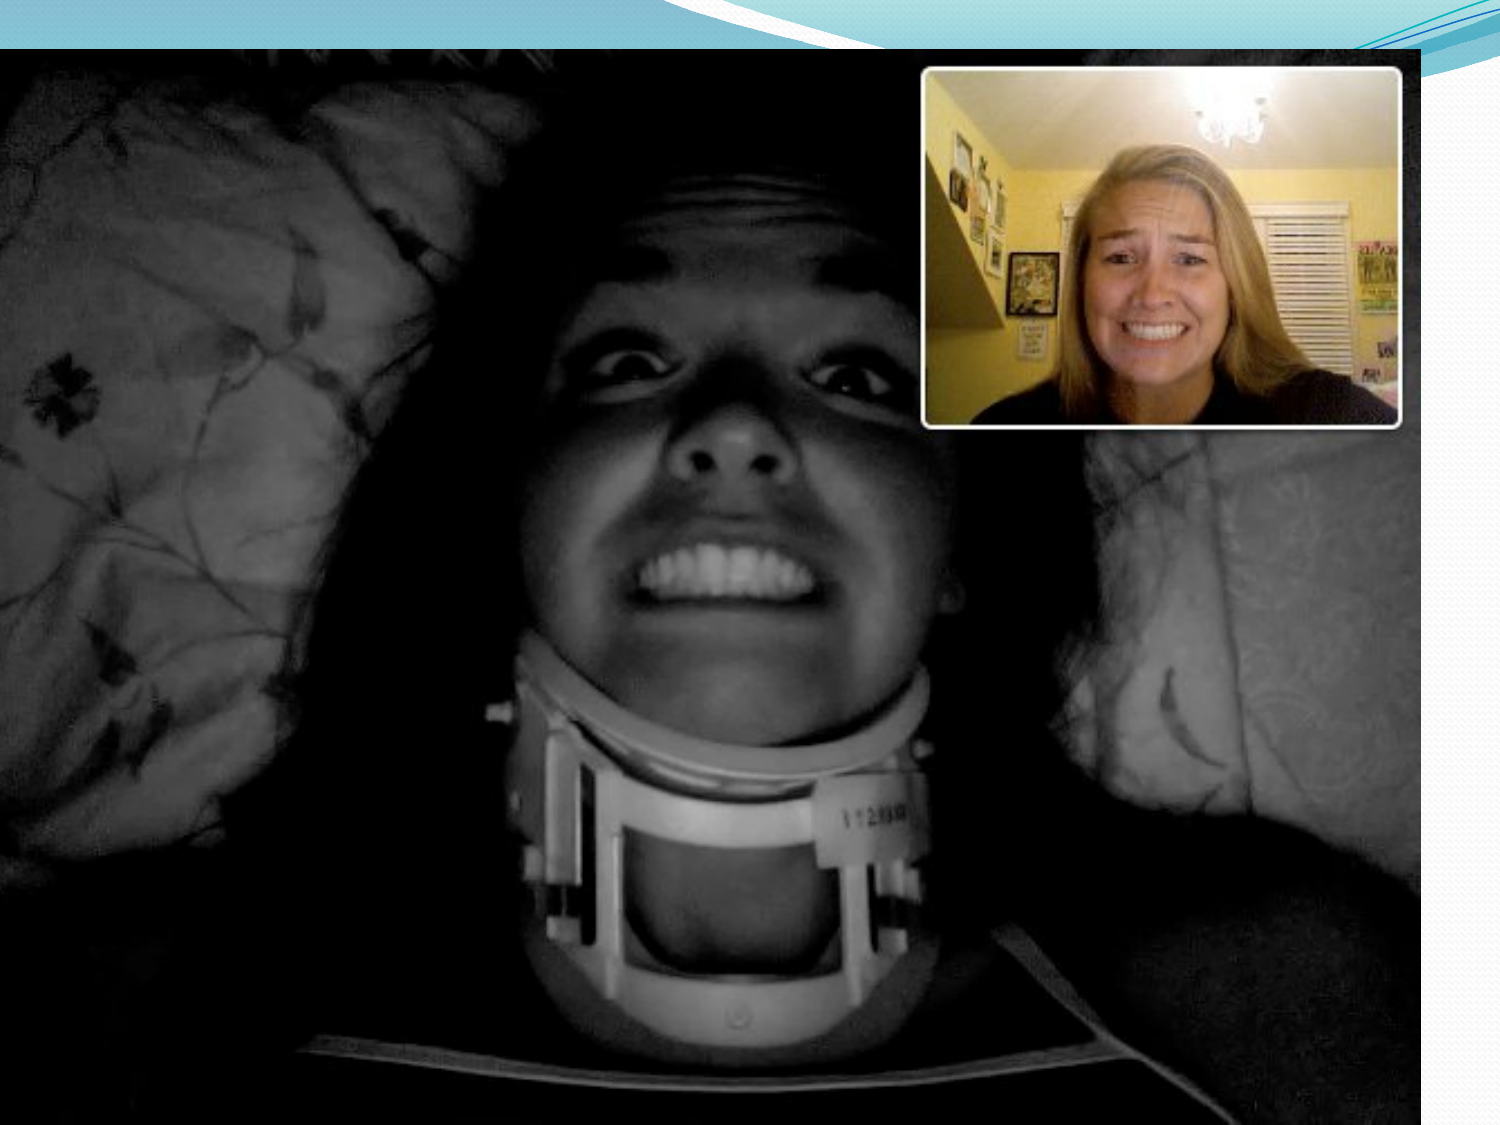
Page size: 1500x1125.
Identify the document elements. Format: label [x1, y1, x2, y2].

list [0, 49, 1422, 1125]
